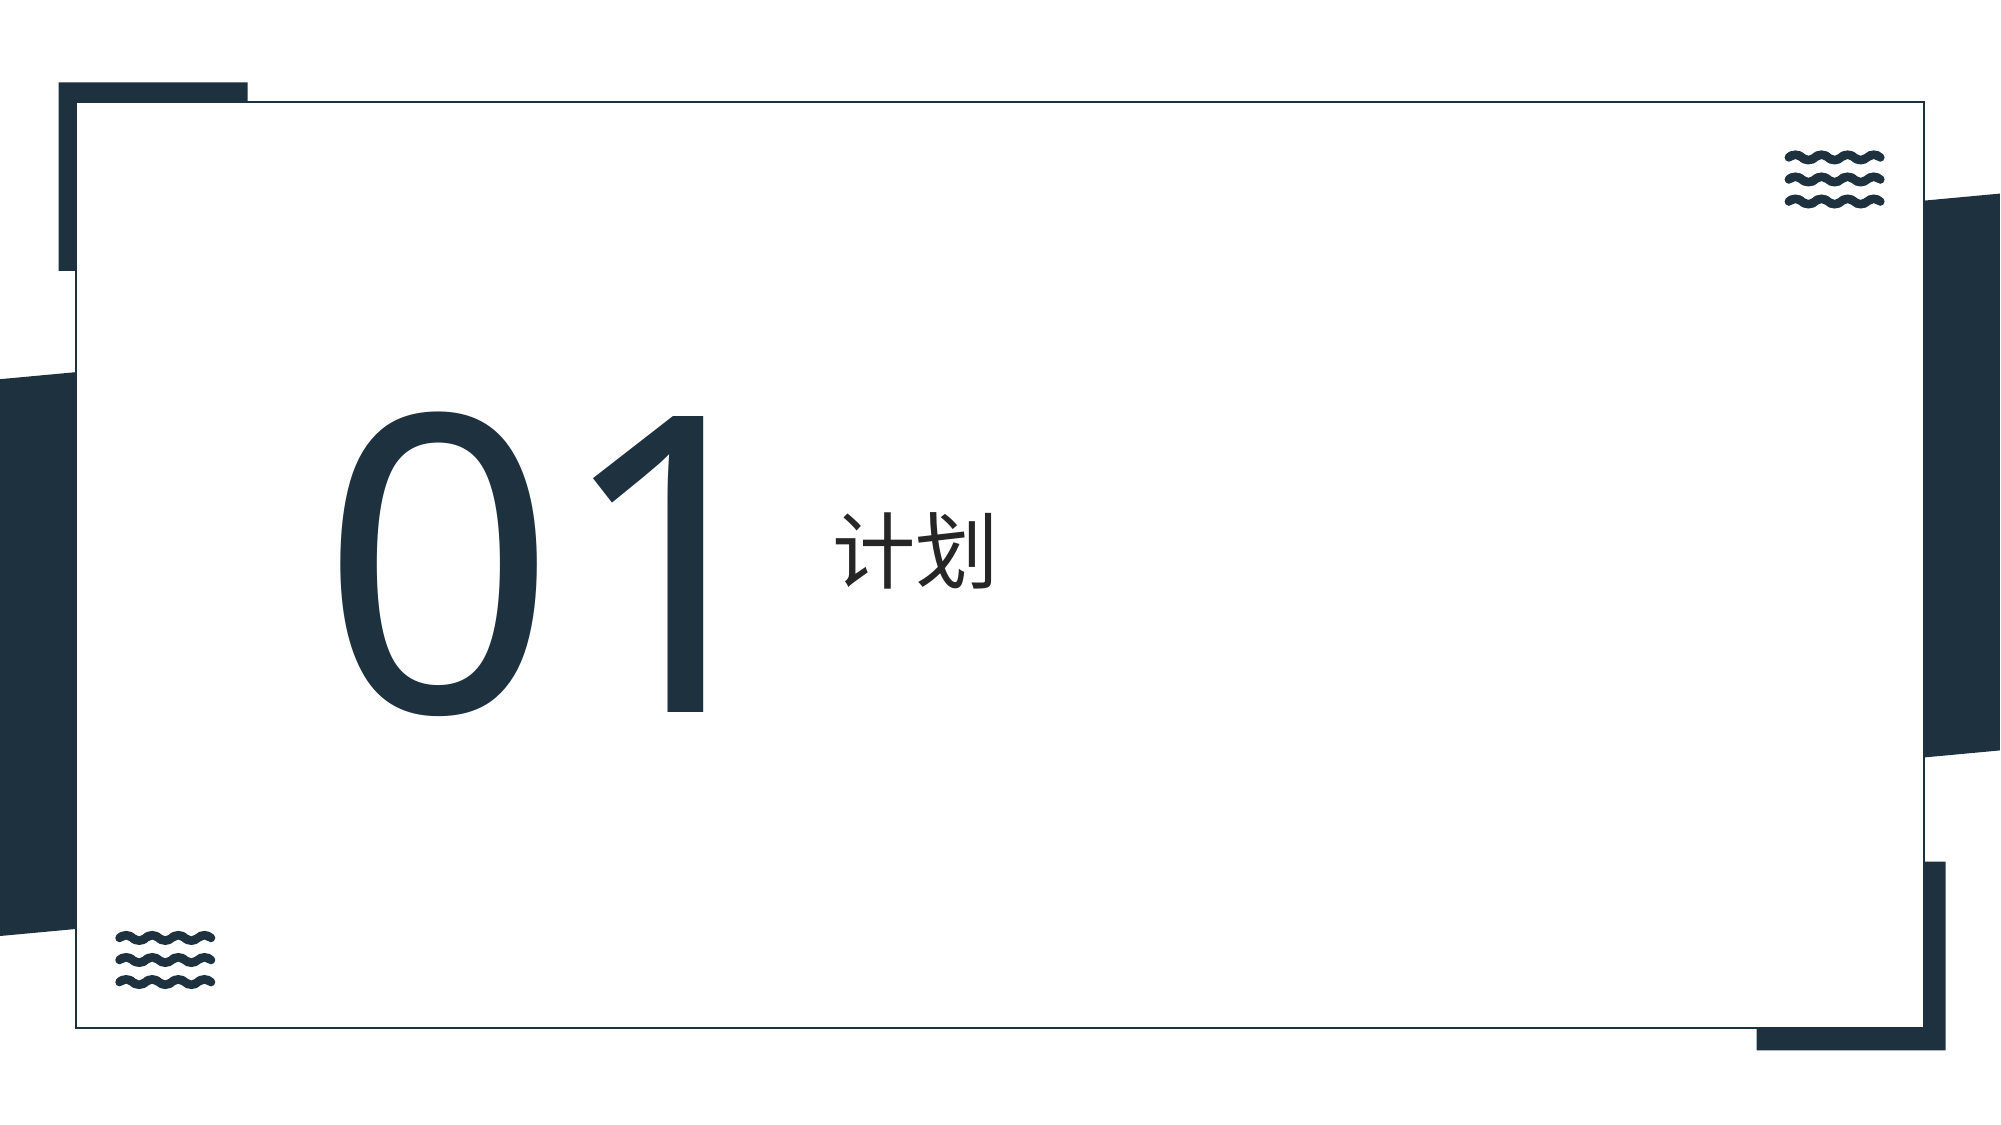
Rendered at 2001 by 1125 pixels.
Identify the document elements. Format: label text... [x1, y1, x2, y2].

text_box [115, 975, 216, 990]
text_box [1784, 194, 1885, 209]
text_box [1784, 150, 1885, 165]
text_box 计划 [817, 491, 1625, 606]
text_box [115, 952, 216, 968]
text_box [1756, 861, 1947, 1051]
text_box [75, 101, 1925, 1029]
text_box [58, 81, 249, 272]
text_box [0, 371, 75, 938]
text_box [115, 930, 216, 946]
text_box [1784, 172, 1885, 187]
text_box 01 [216, 290, 898, 803]
text_box [1925, 192, 2000, 759]
